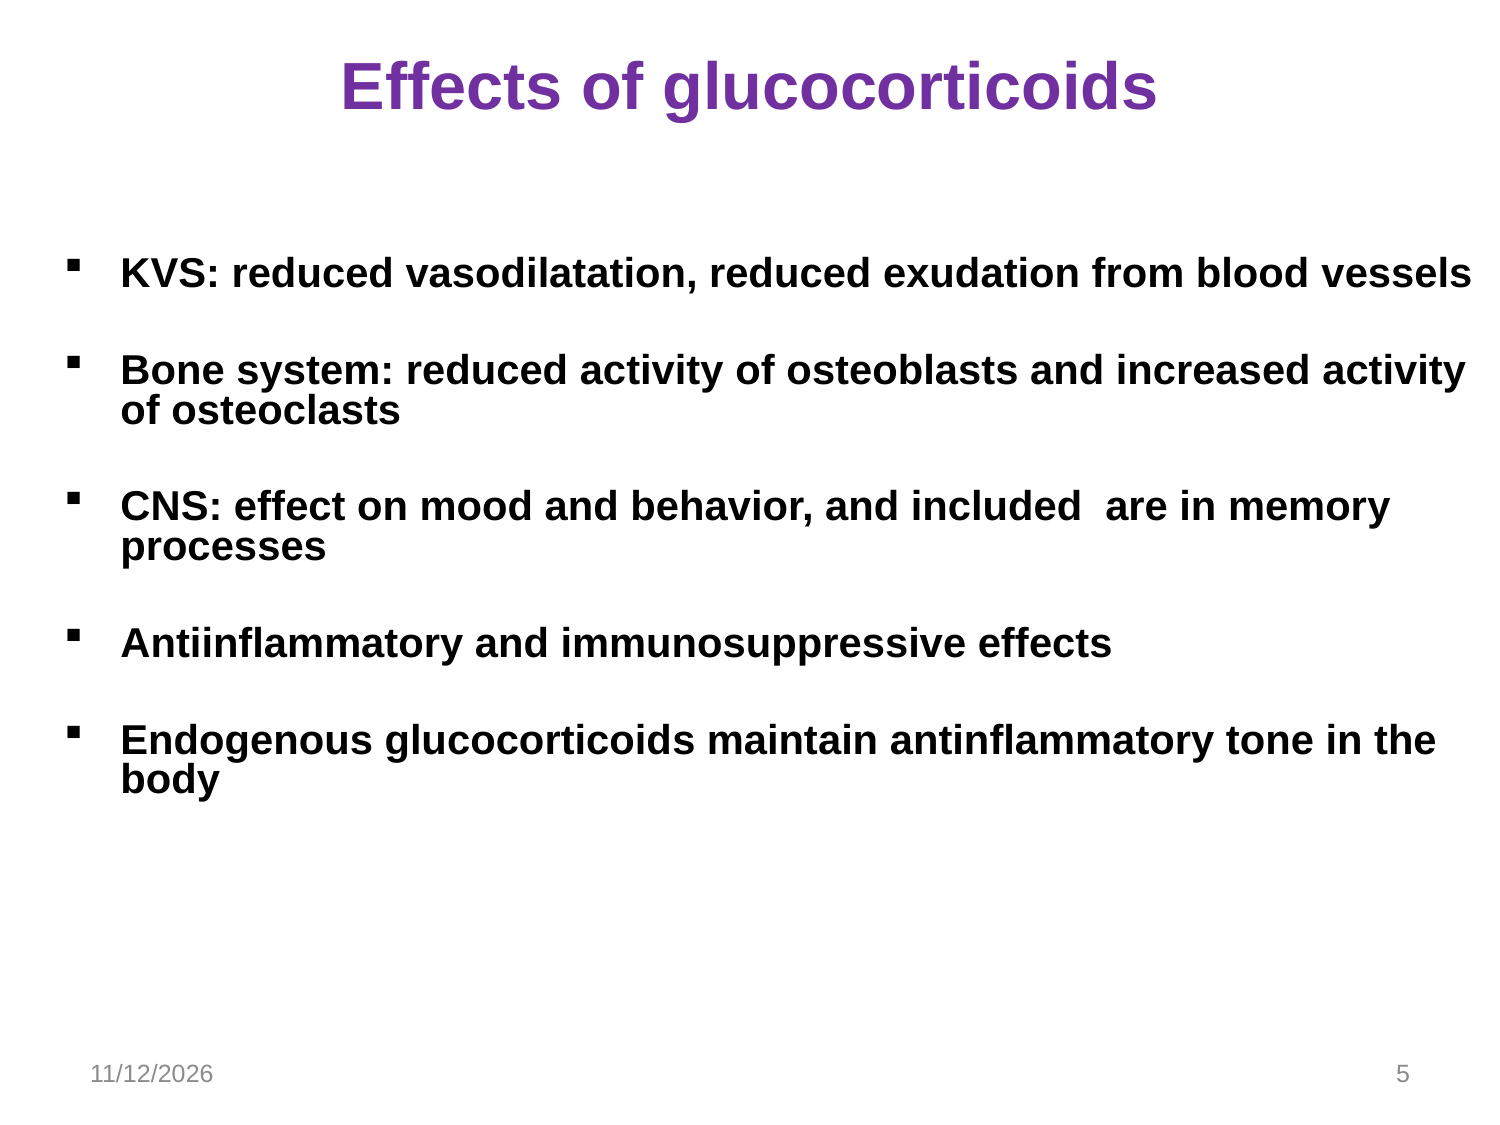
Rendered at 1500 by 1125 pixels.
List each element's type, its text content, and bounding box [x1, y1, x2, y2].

title Effects of glucocorticoids [0, 0, 1500, 166]
slide_number 5 [1074, 1042, 1425, 1103]
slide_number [75, 1042, 425, 1103]
list KVS: reduced vasodilatation, reduced exudation from blood vessels Bone system: reduced activity of osteoblasts and increased activity of osteoclasts CNS: effect on mood and behavior, and included are in memory processes Antiinflammatory and immunosuppressive effects Endogenous glucocorticoids maintain antinflammatory tone in the body [48, 191, 1500, 1006]
